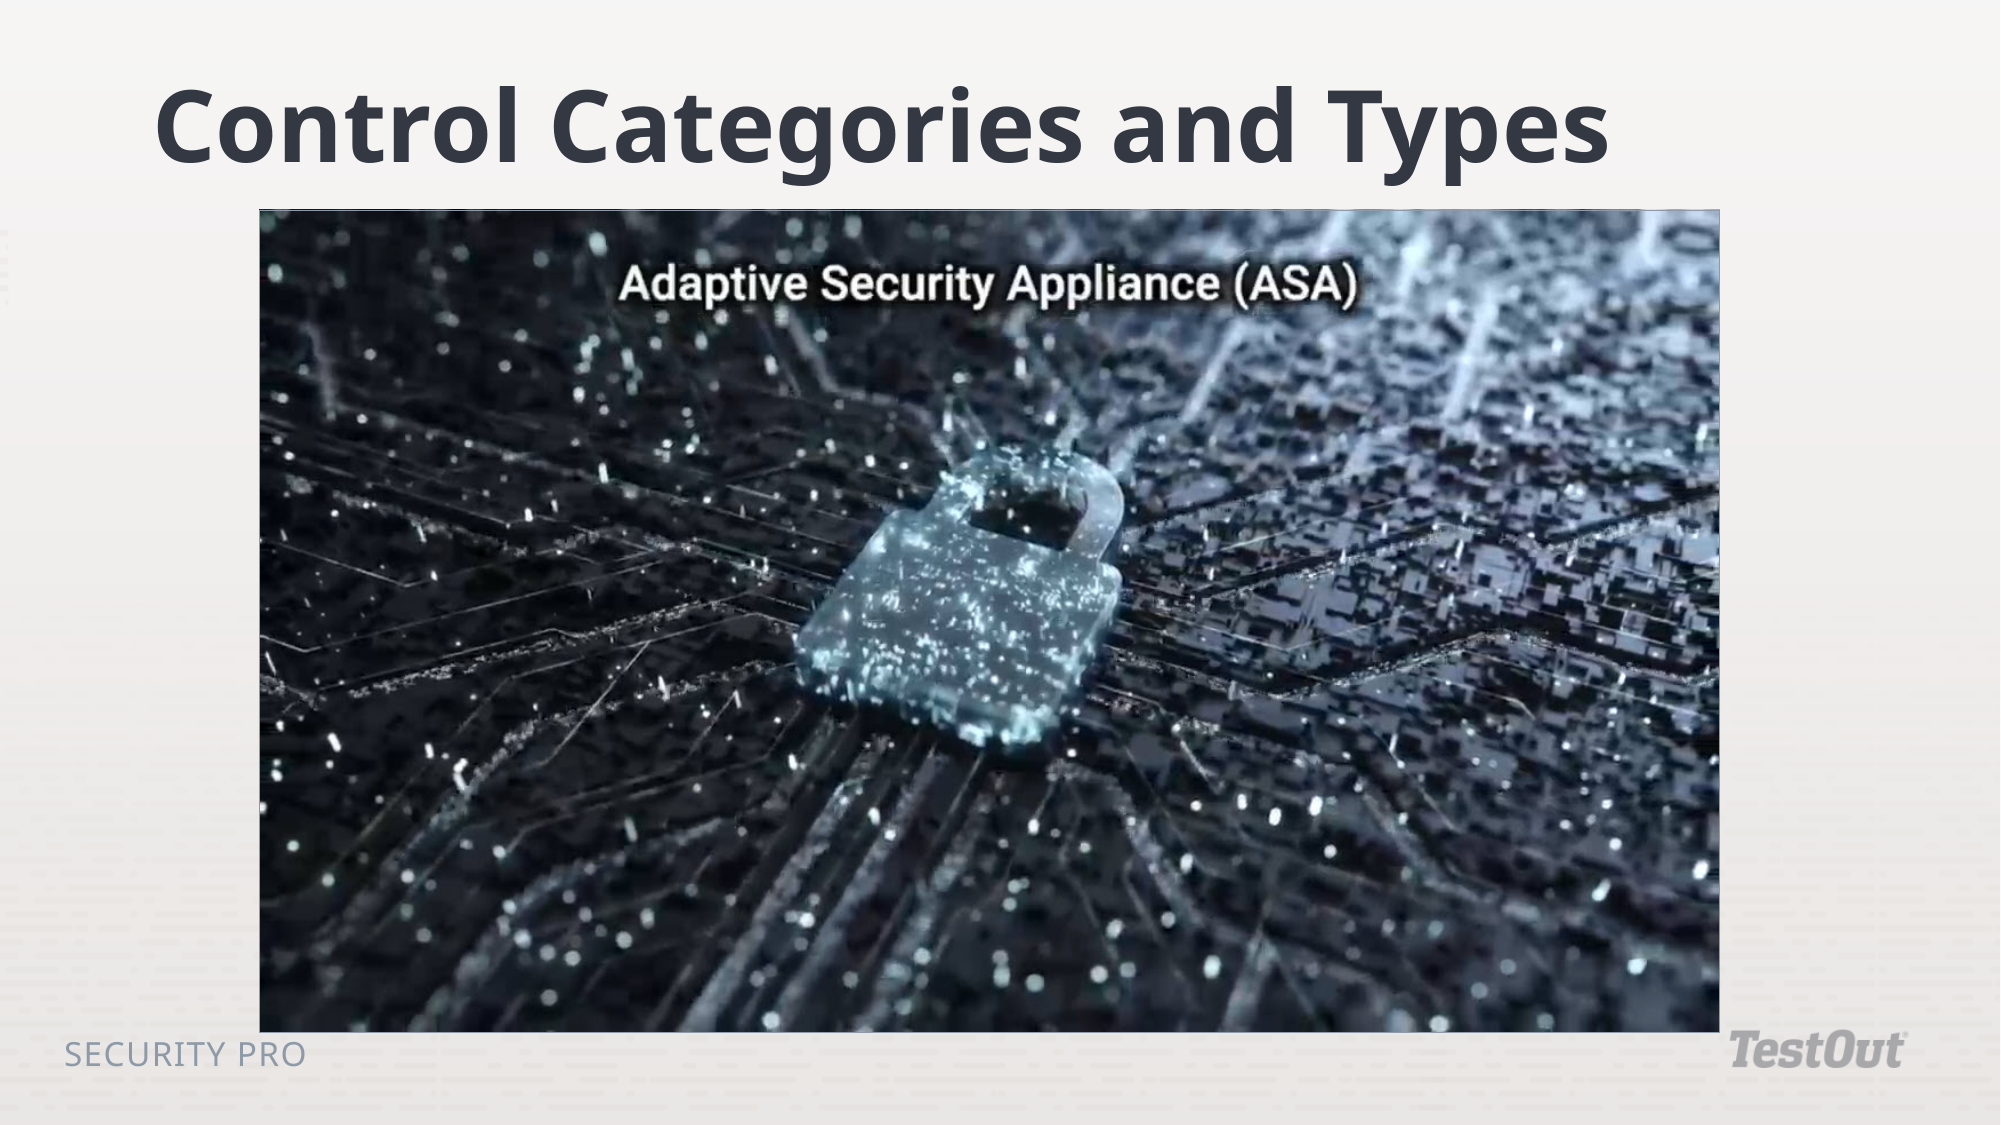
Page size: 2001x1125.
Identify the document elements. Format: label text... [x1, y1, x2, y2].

title Control Categories and Types [137, 49, 1863, 210]
picture [0, 0, 2001, 1125]
list Security Pro [64, 1032, 666, 1079]
